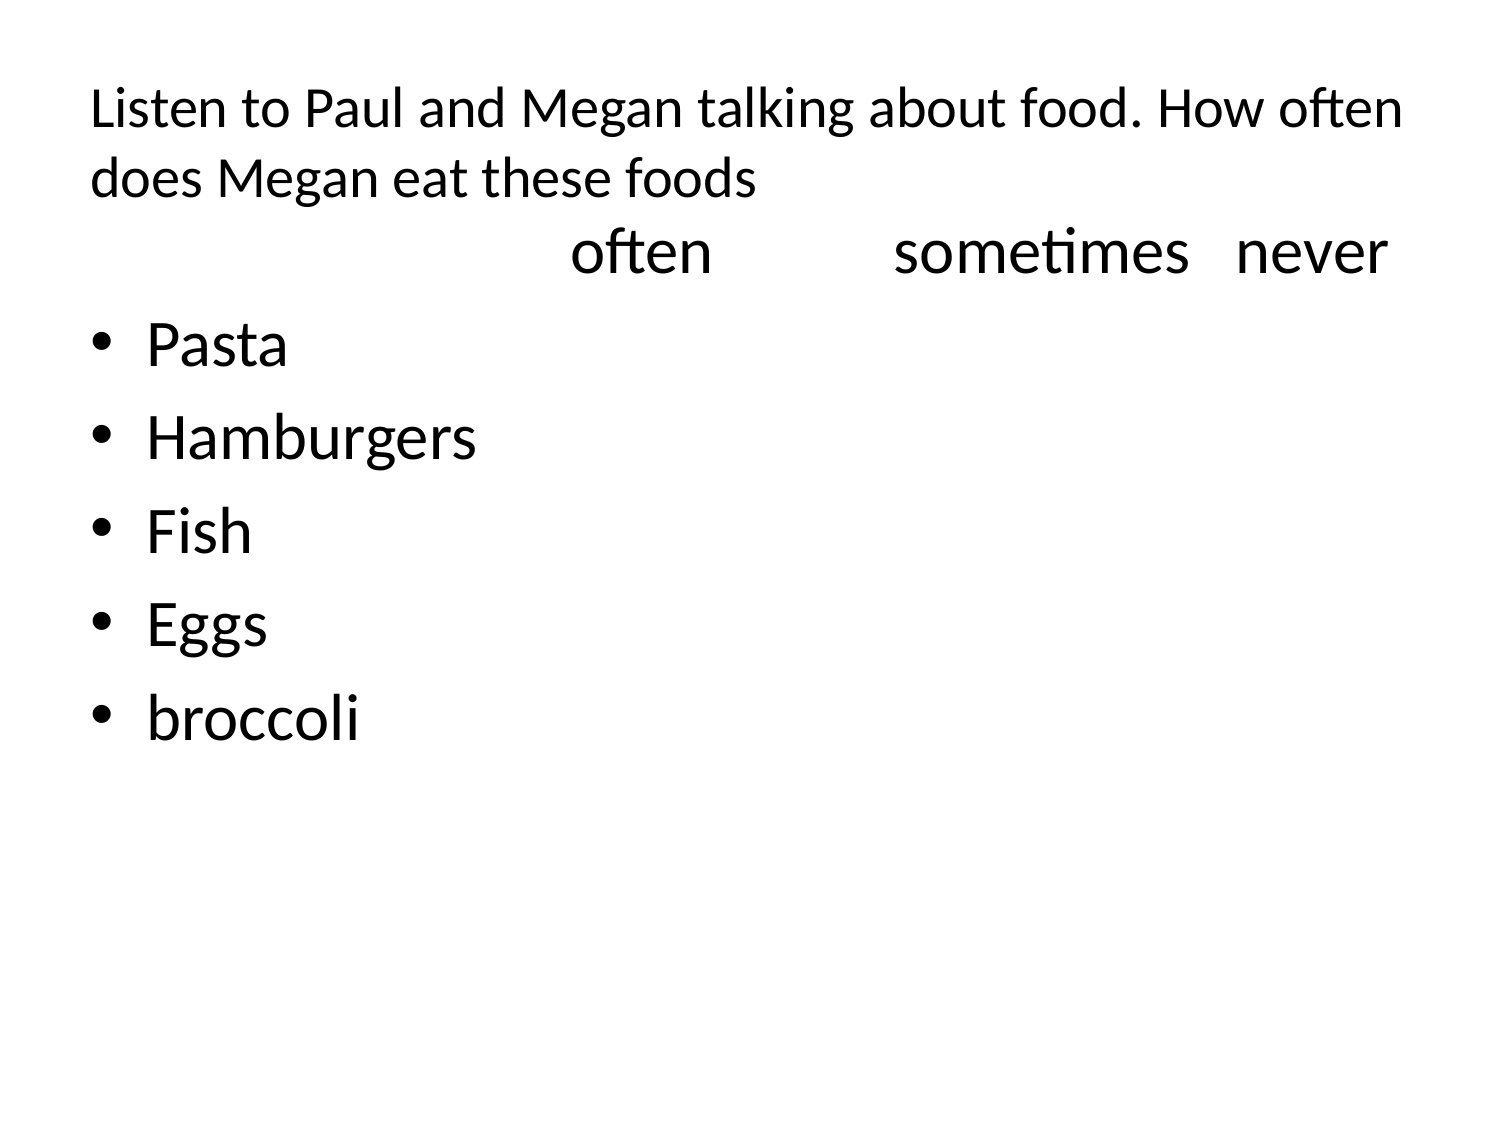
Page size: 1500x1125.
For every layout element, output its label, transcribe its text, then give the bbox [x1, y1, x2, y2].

list often sometimes never Pasta Hamburgers Fish Eggs broccoli [75, 199, 1425, 1005]
title Listen to Paul and Megan talking about food. How often does Megan eat these foods [75, 45, 1425, 199]
